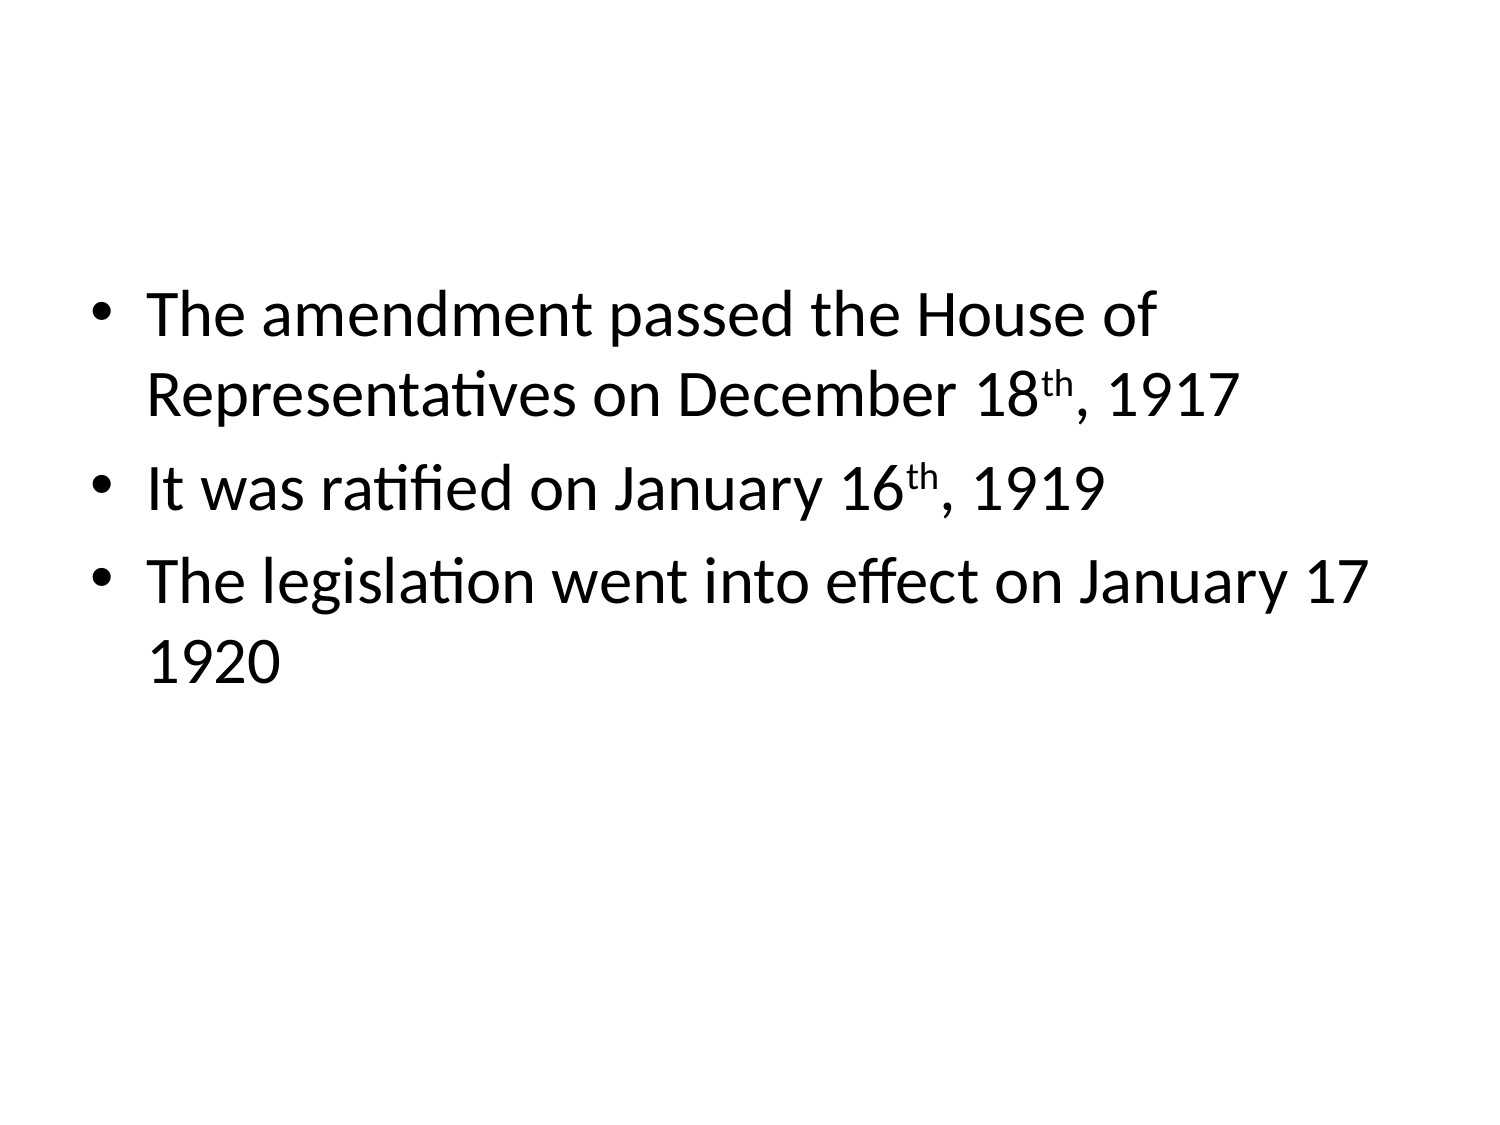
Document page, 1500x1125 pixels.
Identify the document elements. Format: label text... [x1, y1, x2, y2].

list The amendment passed the House of Representatives on December 18th, 1917 It was ratified on January 16th, 1919 The legislation went into effect on January 17 1920 [75, 262, 1425, 1005]
